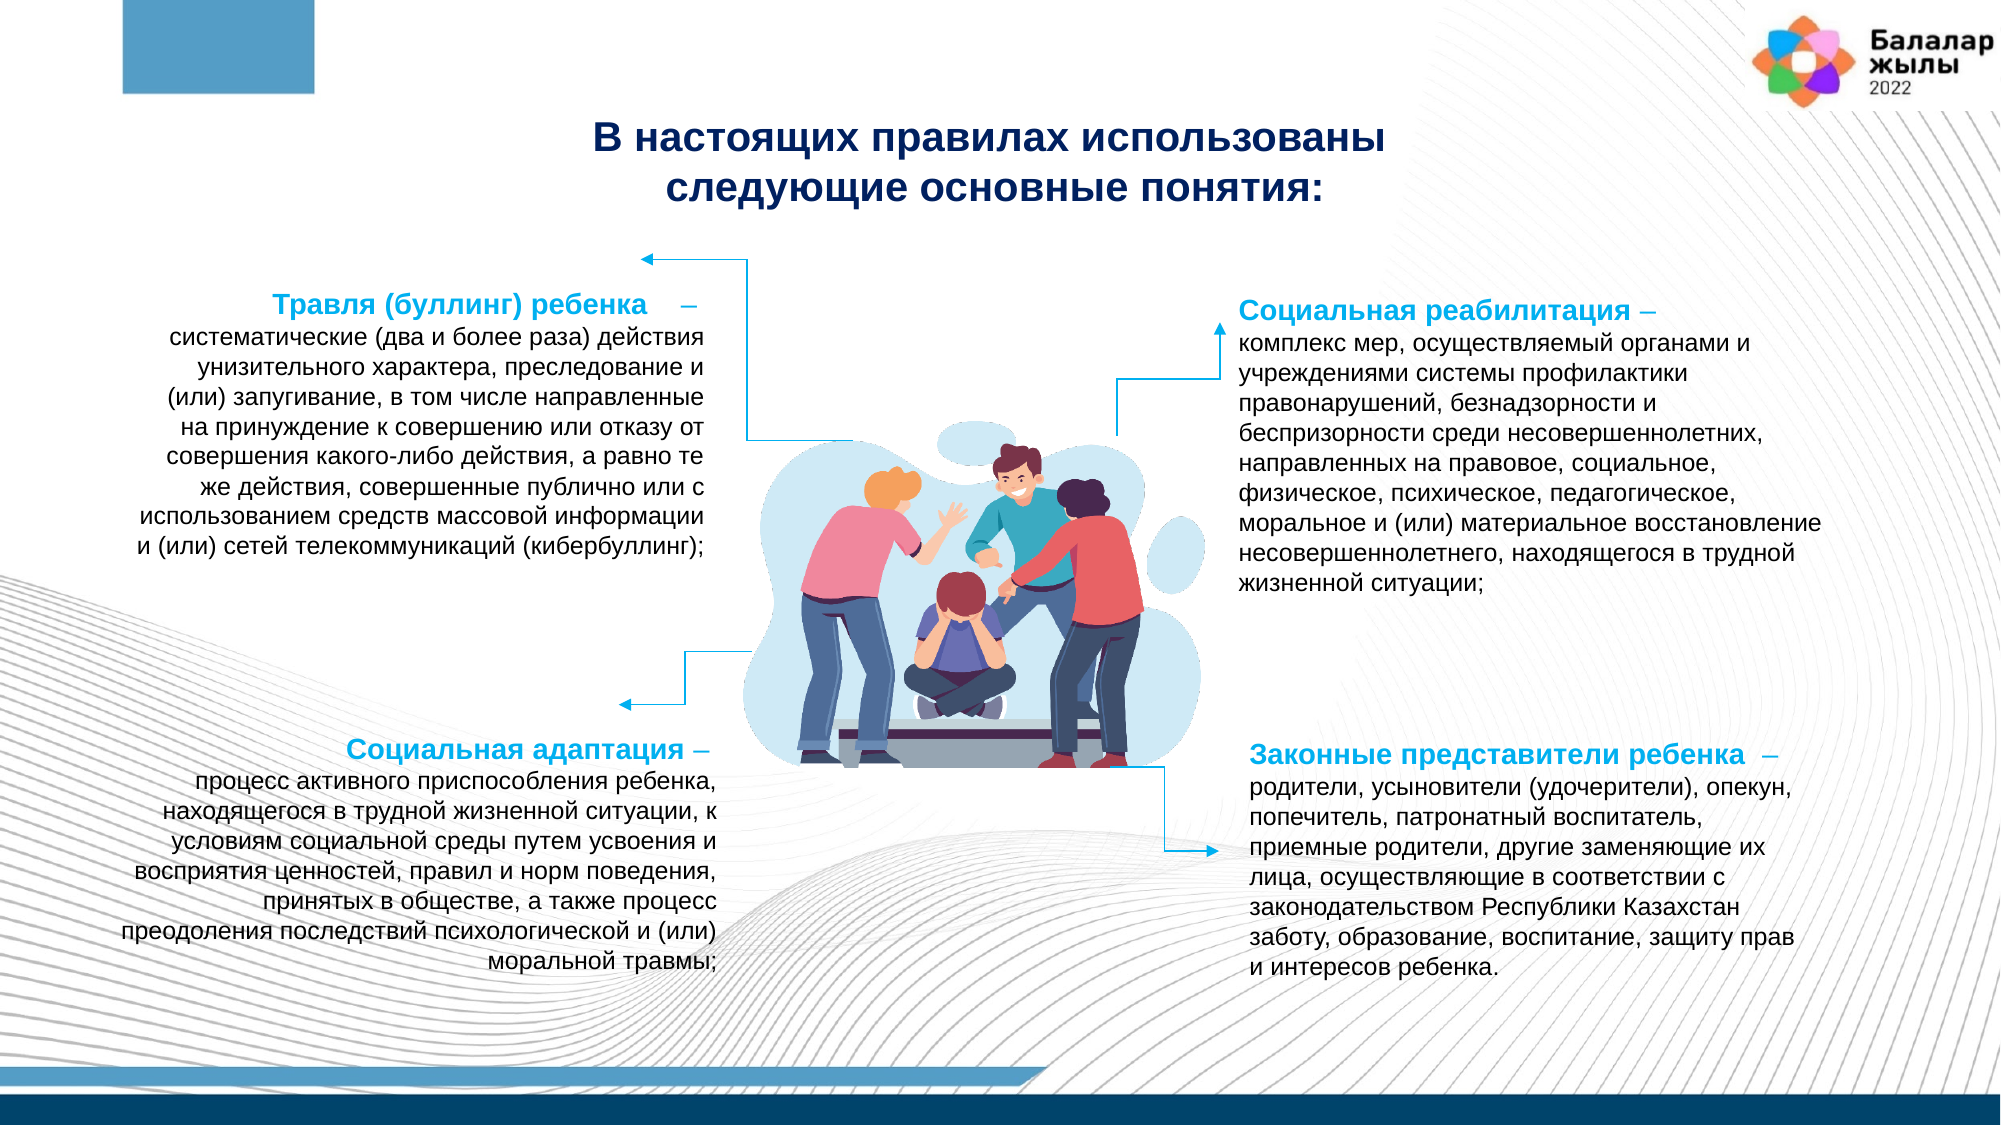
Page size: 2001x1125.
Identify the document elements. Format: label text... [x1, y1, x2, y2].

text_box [618, 651, 752, 705]
text_box Социальная адаптация – процесс активного приспособления ребенка, находящегося в трудной жизненной ситуации, к условиям социальной среды путем усвоения и восприятия ценностей, правил и норм поведения, принятых в обществе, а также процесс преодоления последствий психологической и (или) моральной травмы; [95, 722, 733, 982]
picture [0, 0, 2001, 1125]
text_box В настоящих правилах использованы следующие основные понятия: [418, 101, 1572, 217]
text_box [640, 259, 854, 441]
text_box Травля (буллинг) ребенка – систематические (два и более раза) действия унизительного характера, преследование и (или) запугивание, в том числе направленные на принуждение к совершению или отказу от совершения какого-либо действия, а равно те же действия, совершенные публично или с использованием средств массовой информации и (или) сетей телекоммуникаций (кибербуллинг); [120, 277, 721, 568]
text_box Законные представители ребенка – родители, усыновители (удочерители), опекун, попечитель, патронатный воспитатель, приемные родители, другие заменяющие их лица, осуществляющие в соответствии с законодательством Республики Казахстан заботу, образование, воспитание, защиту прав и интересов ребенка. [1234, 727, 1822, 988]
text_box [1109, 766, 1220, 852]
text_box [1111, 327, 1226, 431]
text_box Социальная реабилитация – комплекс мер, осуществляемый органами и учреждениями системы профилактики правонарушений, безнадзорности и беспризорности среди несовершеннолетних, направленных на правовое, социальное, физическое, психическое, педагогическое, моральное и (или) материальное восстановление несовершеннолетнего, находящегося в трудной жизненной ситуации; [1223, 284, 1861, 604]
